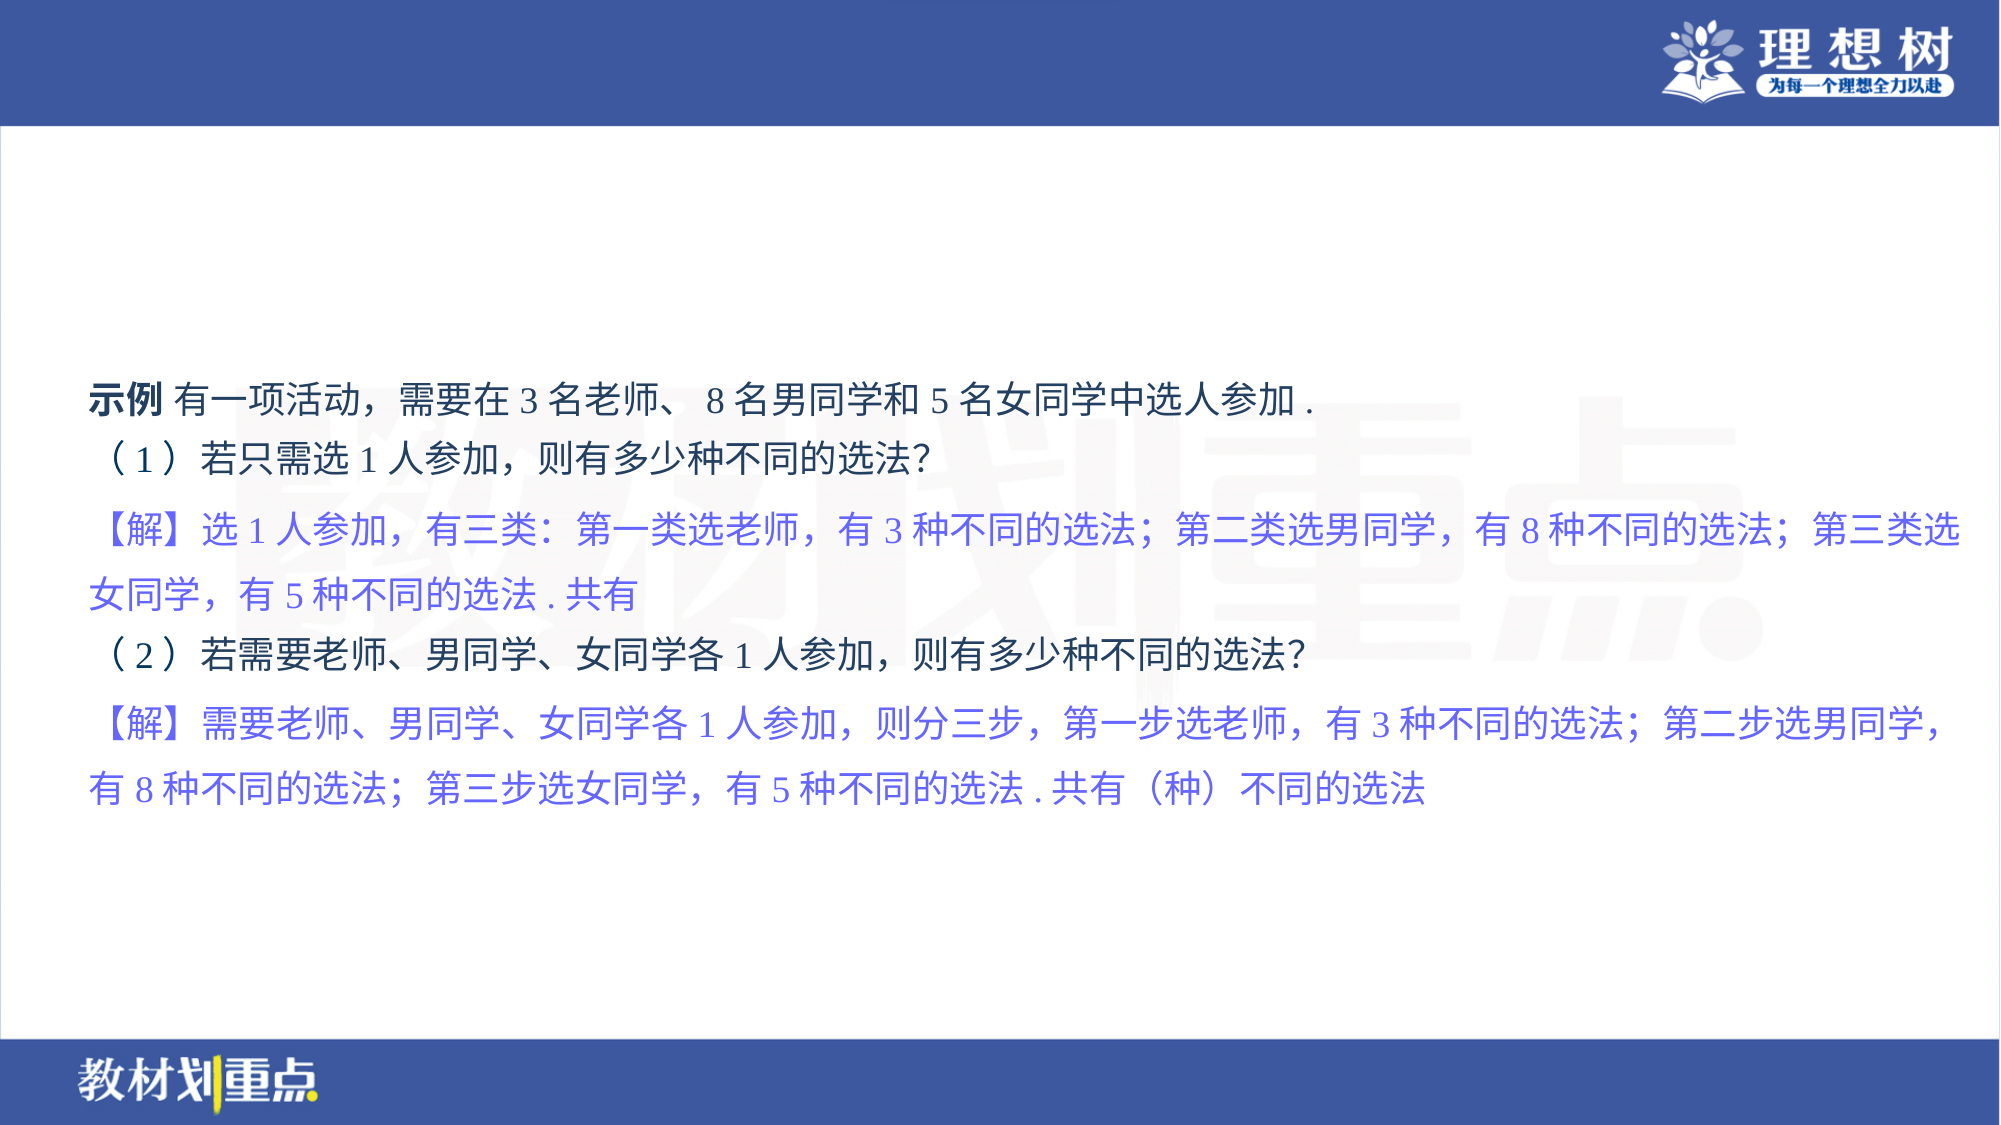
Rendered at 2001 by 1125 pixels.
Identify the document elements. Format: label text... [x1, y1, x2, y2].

picture [0, 0, 2000, 1125]
text_box （2）若需要老师、男同学、女同学各1人参加，则有多少种不同的选法？ [88, 609, 1911, 670]
text_box 示例 有一项活动，需要在3名老师、8名男同学和5名女同学中选人参加. [88, 353, 1911, 413]
text_box （1）若只需选1人参加，则有多少种不同的选法？ [88, 413, 1911, 474]
